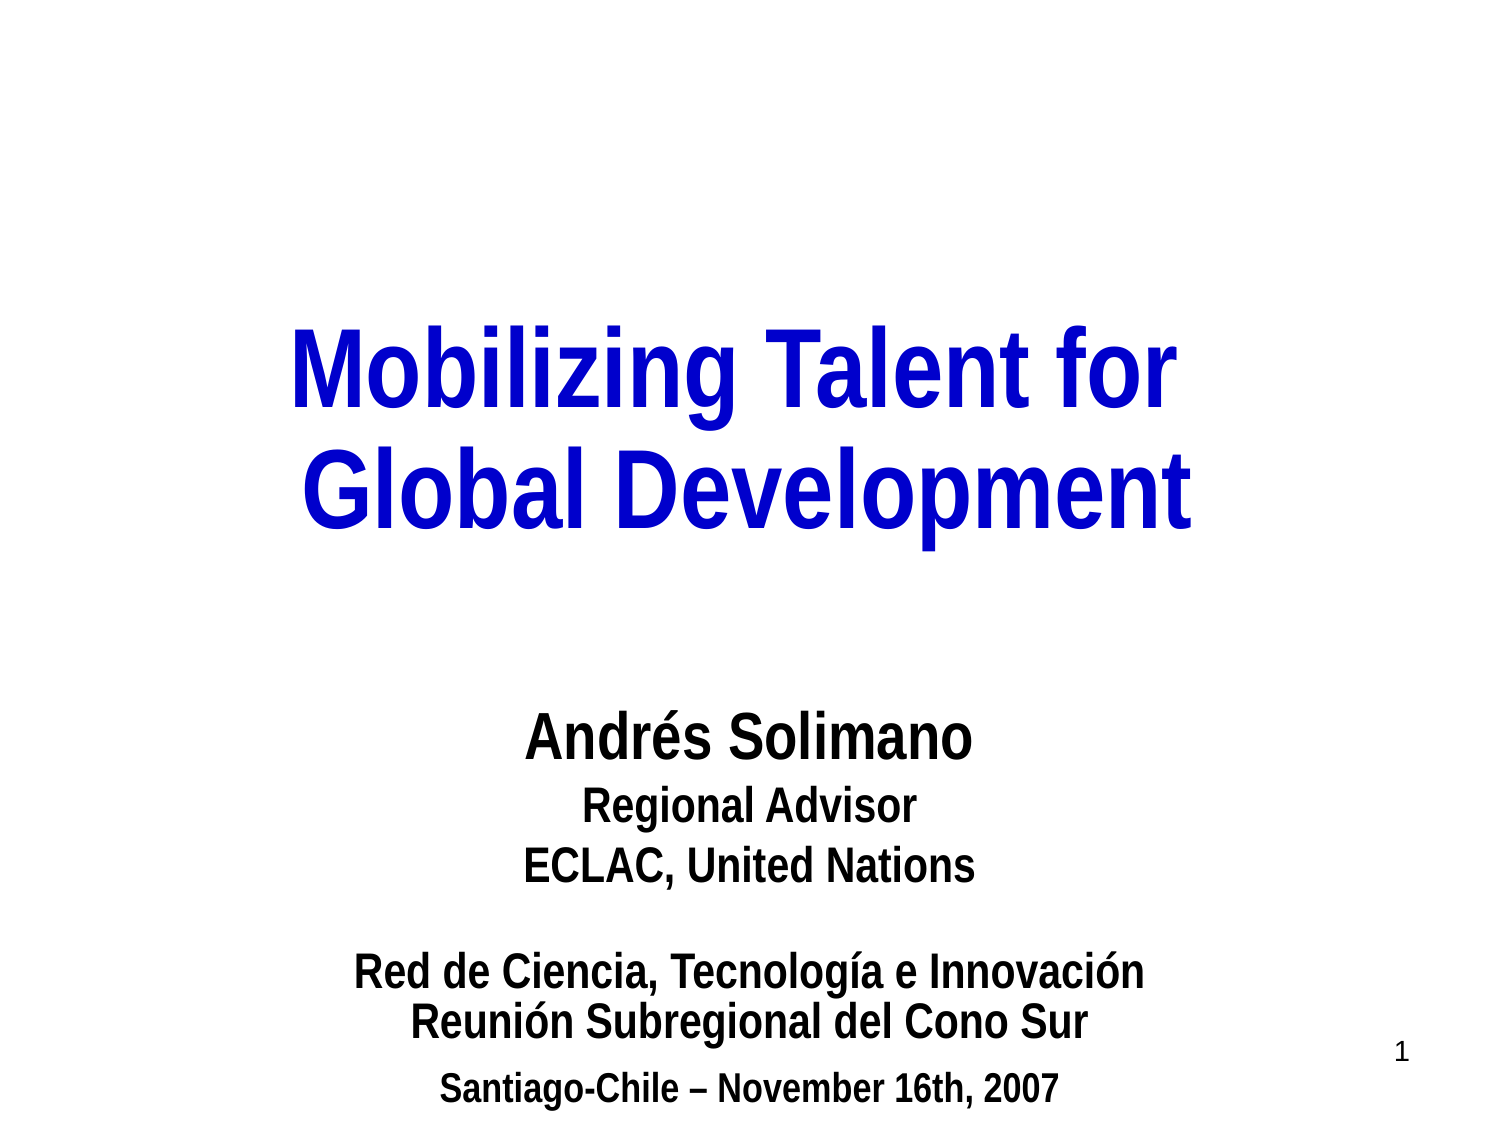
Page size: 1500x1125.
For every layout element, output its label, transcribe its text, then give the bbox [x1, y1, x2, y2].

title Mobilizing Talent for Global Development [64, 266, 1430, 598]
text_box Andrés Solimano Regional Advisor ECLAC, United Nations Red de Ciencia, Tecnología e Innovación Reunión Subregional del Cono Sur Santiago-Chile – November 16th, 2007 [270, 600, 1230, 1119]
slide_number 1 [1230, 1024, 1426, 1103]
